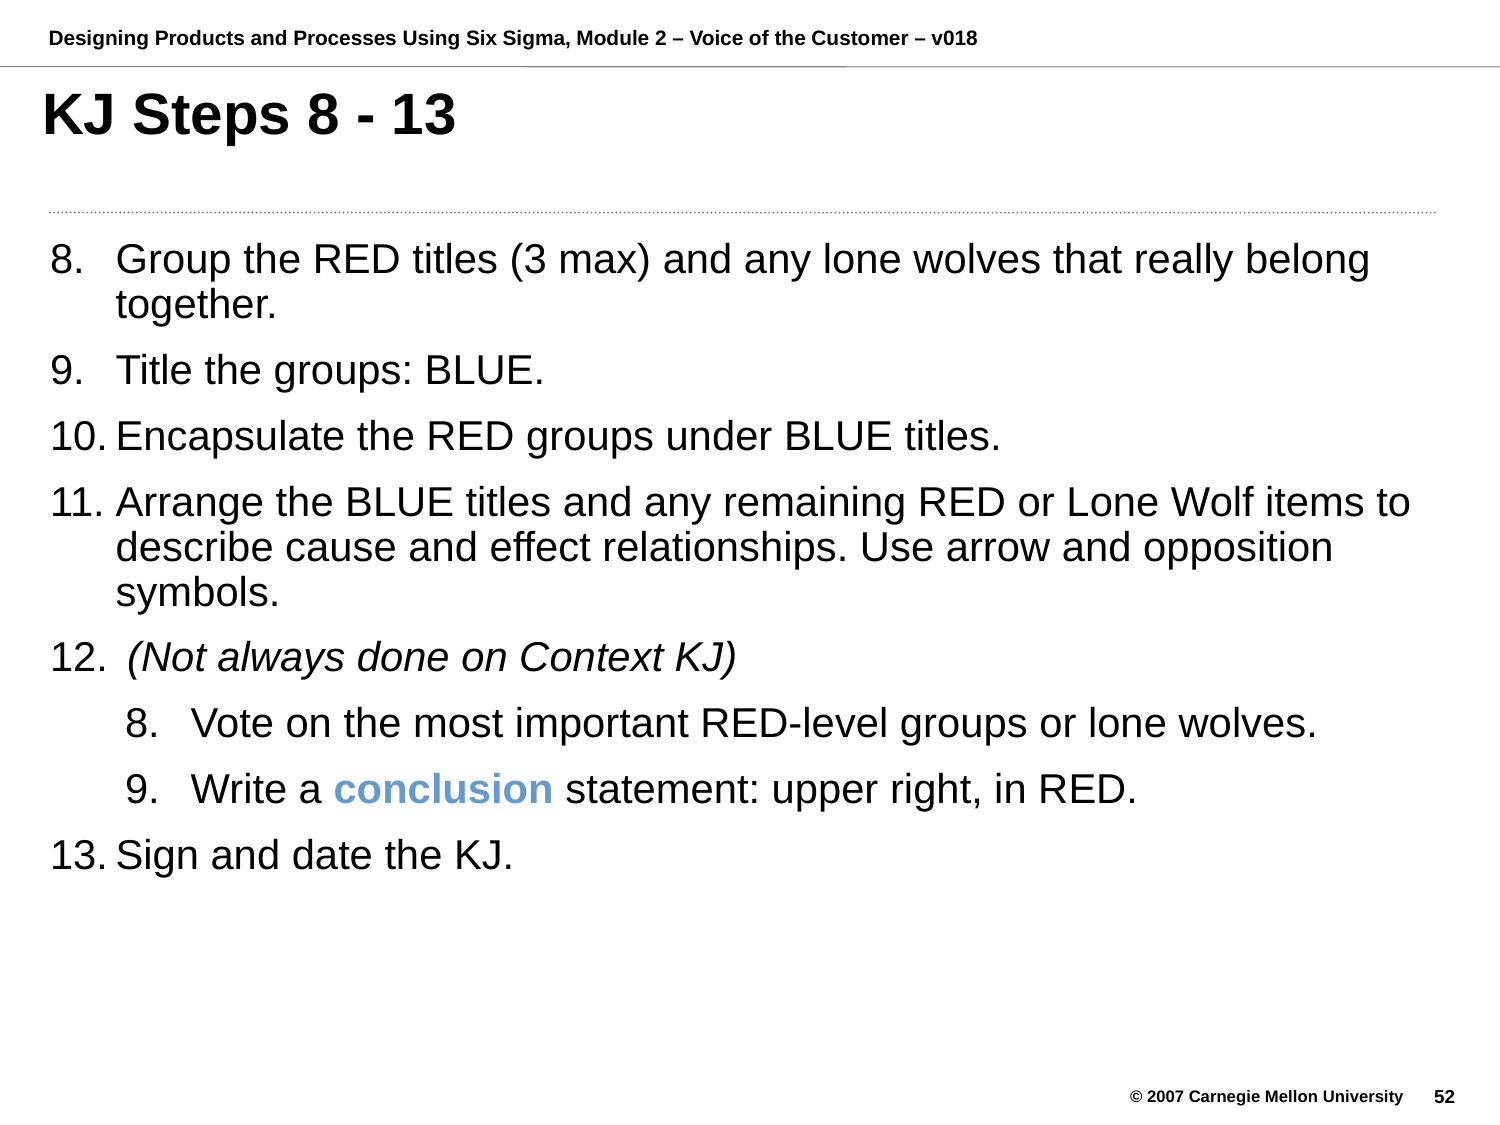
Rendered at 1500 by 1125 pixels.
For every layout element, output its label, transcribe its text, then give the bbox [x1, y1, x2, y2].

title KJ Steps 8 - 13 [42, 89, 1438, 146]
list Group the RED titles (3 max) and any lone wolves that really belong together. Title the groups: BLUE. Encapsulate the RED groups under BLUE titles. Arrange the BLUE titles and any remaining RED or Lone Wolf items to describe cause and effect relationships. Use arrow and opposition symbols. (Not always done on Context KJ) Vote on the most important RED-level groups or lone wolves. Write a conclusion statement: upper right, in RED. Sign and date the KJ. [50, 237, 1437, 1000]
